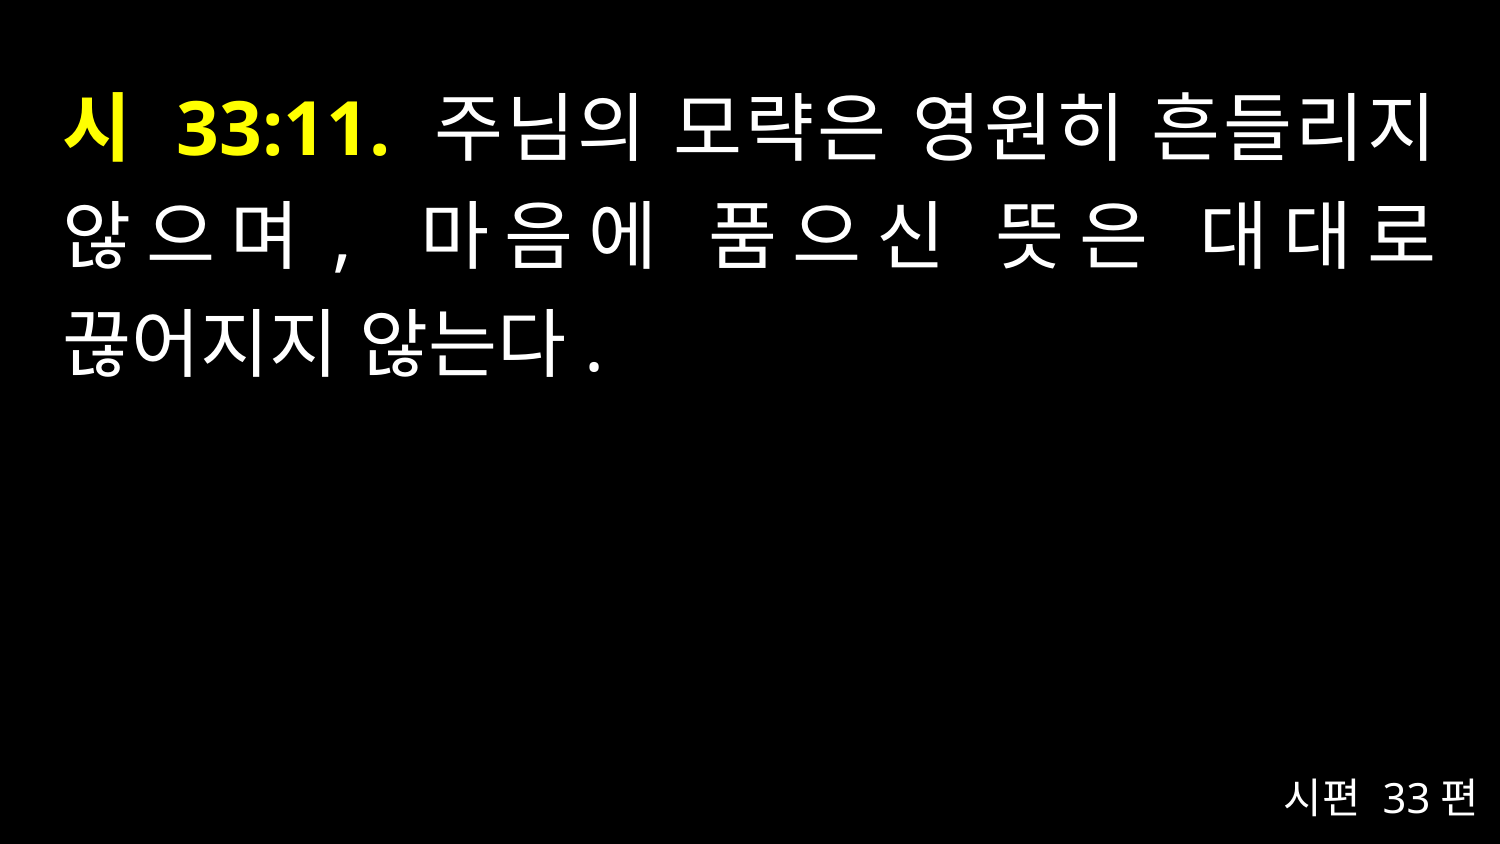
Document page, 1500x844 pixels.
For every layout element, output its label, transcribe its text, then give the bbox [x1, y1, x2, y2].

subtitle 시편 33편 [916, 770, 1500, 844]
title 시 33:11. 주님의 모략은 영원히 흔들리지 않으며, 마음에 품으신 뜻은 대대로 끊어지지 않는다. [0, 0, 1500, 844]
